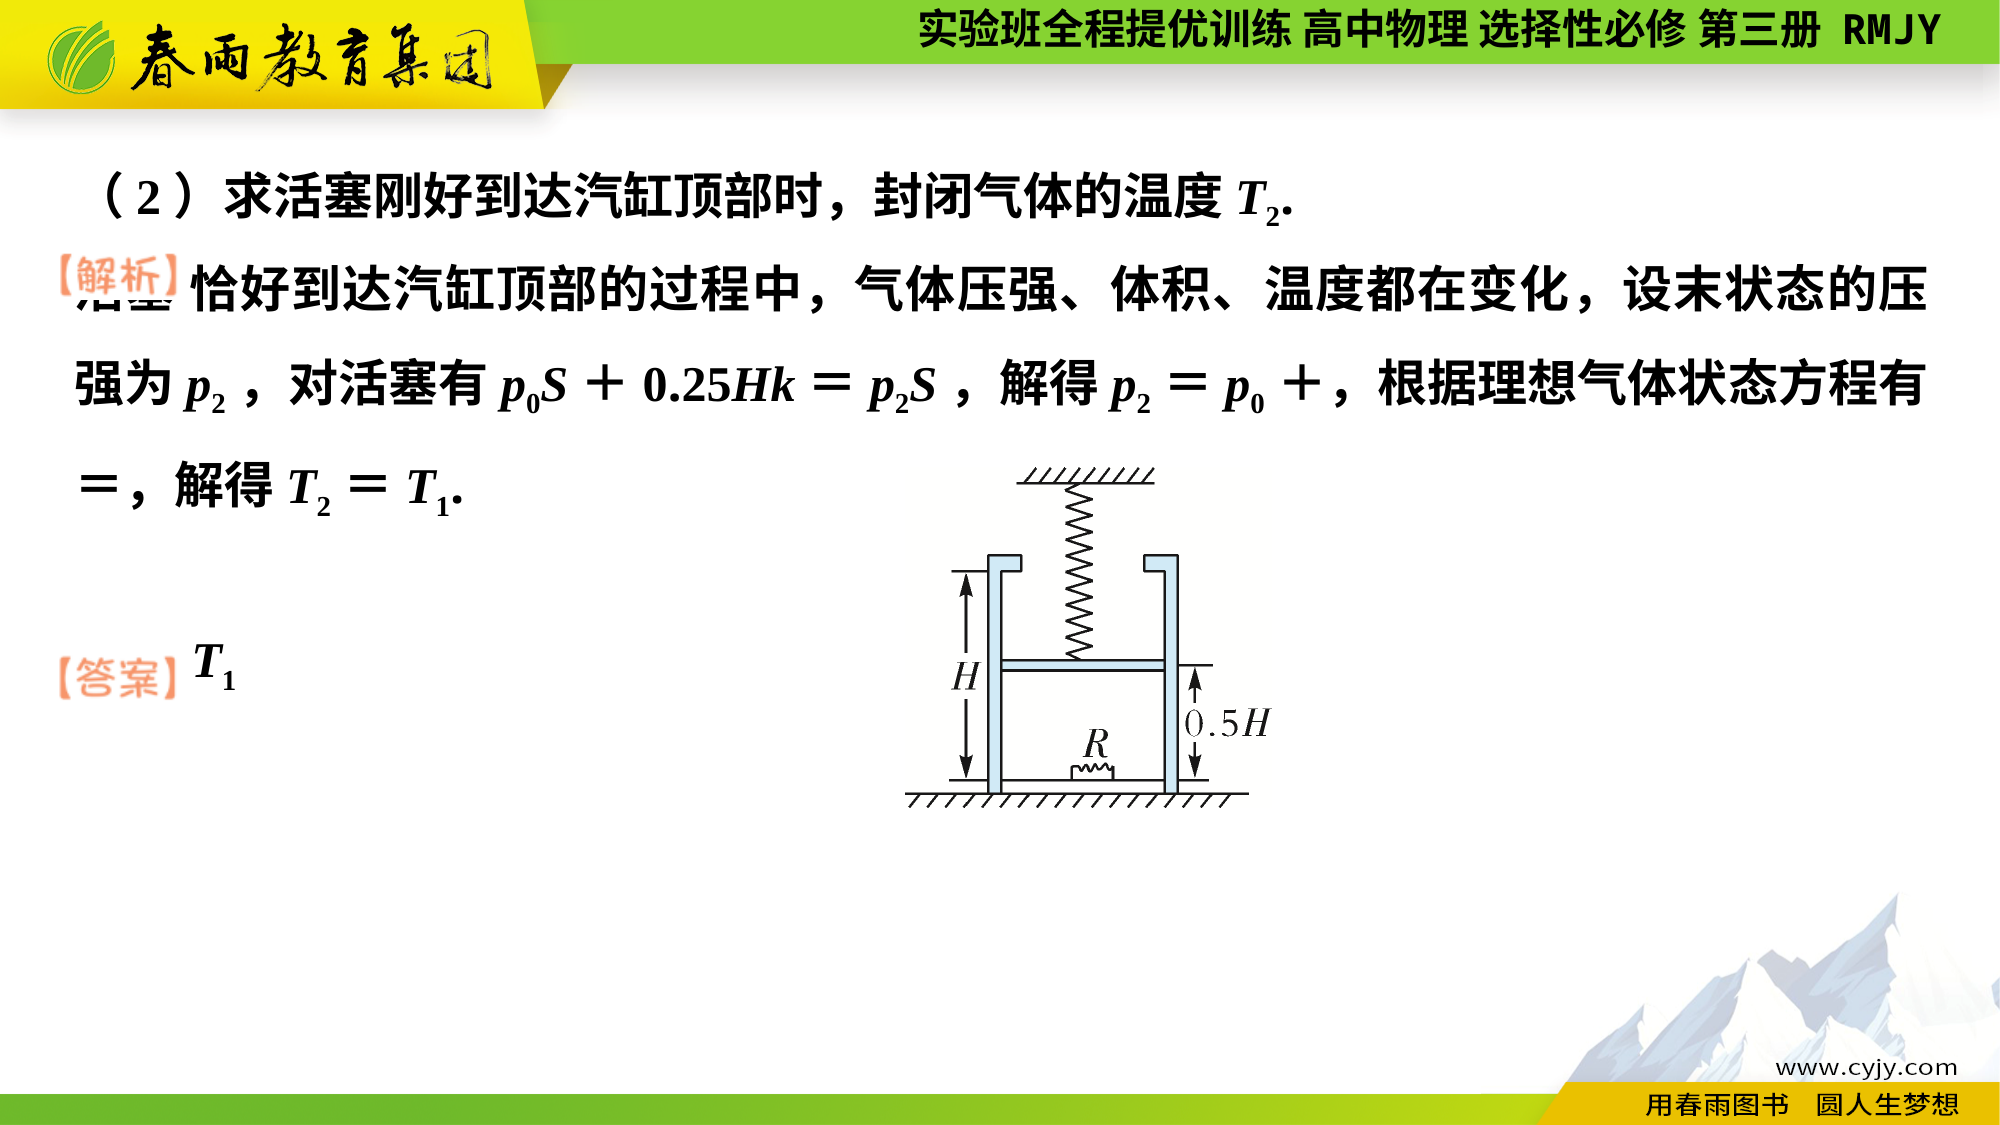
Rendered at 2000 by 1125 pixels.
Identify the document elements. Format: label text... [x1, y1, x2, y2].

picture [0, 0, 2000, 1125]
list （2）求活塞刚好到达汽缸顶部时，封闭气体的温度T2. [59, 122, 1944, 217]
